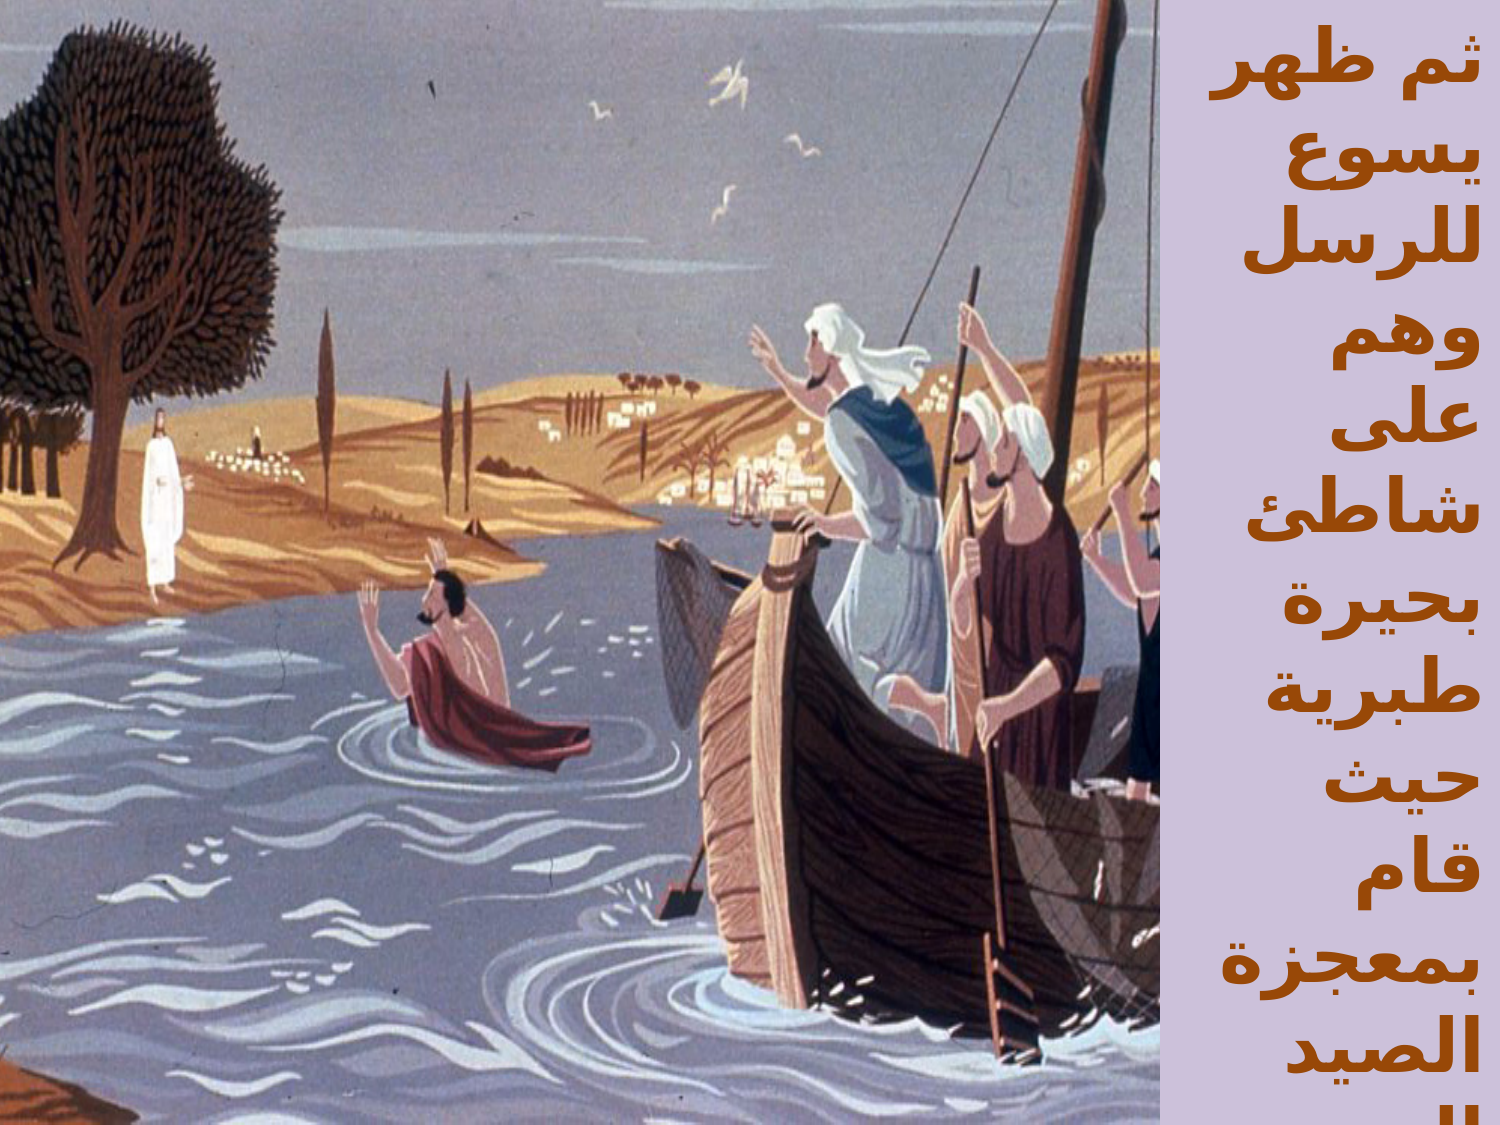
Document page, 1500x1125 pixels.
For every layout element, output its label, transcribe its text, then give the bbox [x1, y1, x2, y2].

text_box ثم ظهر يسوع للرسل وهم على شاطئ بحيرة طبرية حيث قام بمعجزة الصيد العجيب, ثم سلم بطرس مسؤولية قيادة الكنيسة. [1162, 0, 1500, 1125]
picture [0, 0, 1161, 1125]
